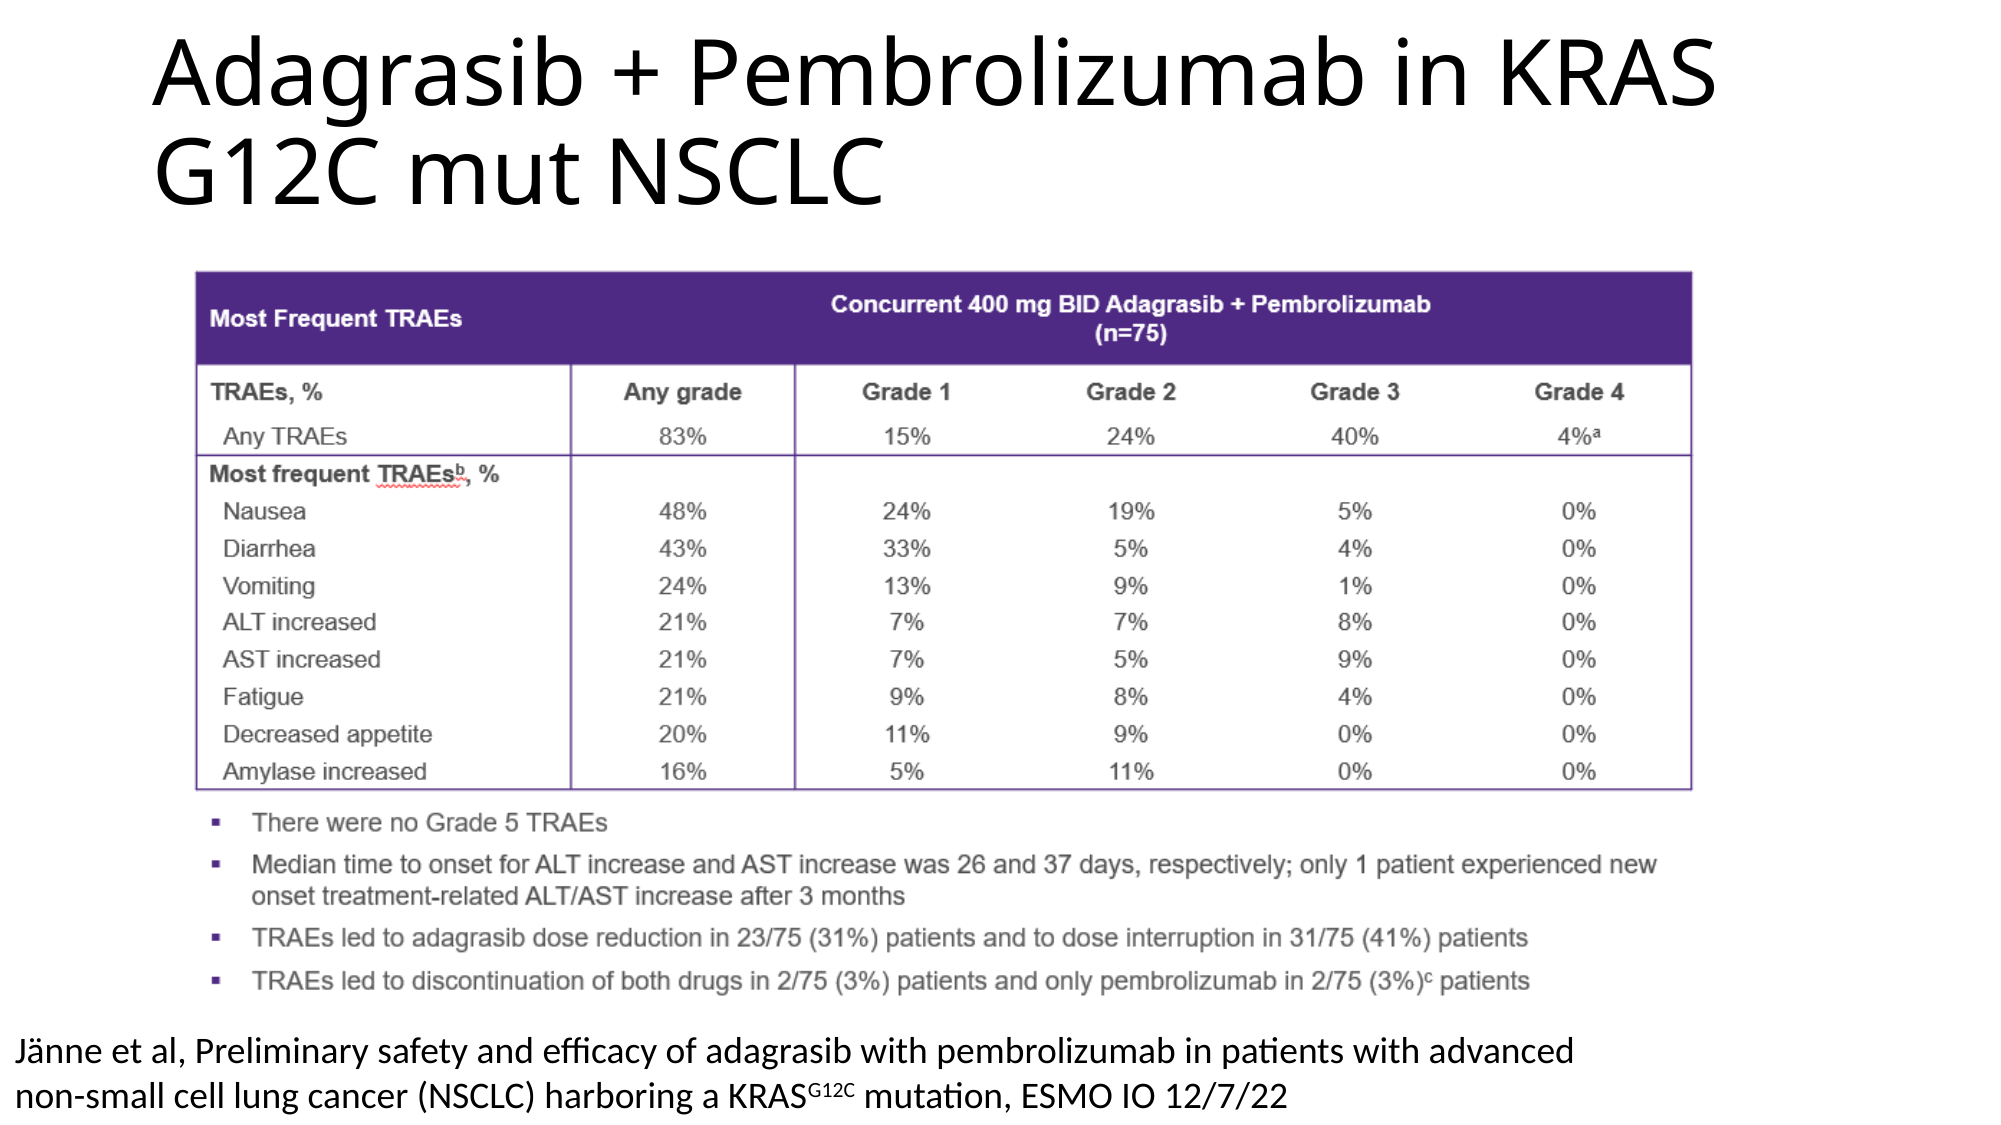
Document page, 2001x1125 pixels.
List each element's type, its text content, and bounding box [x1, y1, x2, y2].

picture [87, 254, 1764, 1000]
text_box Jänne et al, Preliminary safety and efficacy of adagrasib with pembrolizumab in patients with advanced non-small cell lung cancer (NSCLC) harboring a KRASG12C mutation, ESMO IO 12/7/22 [0, 1018, 1607, 1124]
title Adagrasib + Pembrolizumab in KRAS G12C mut NSCLC [137, 16, 1863, 235]
